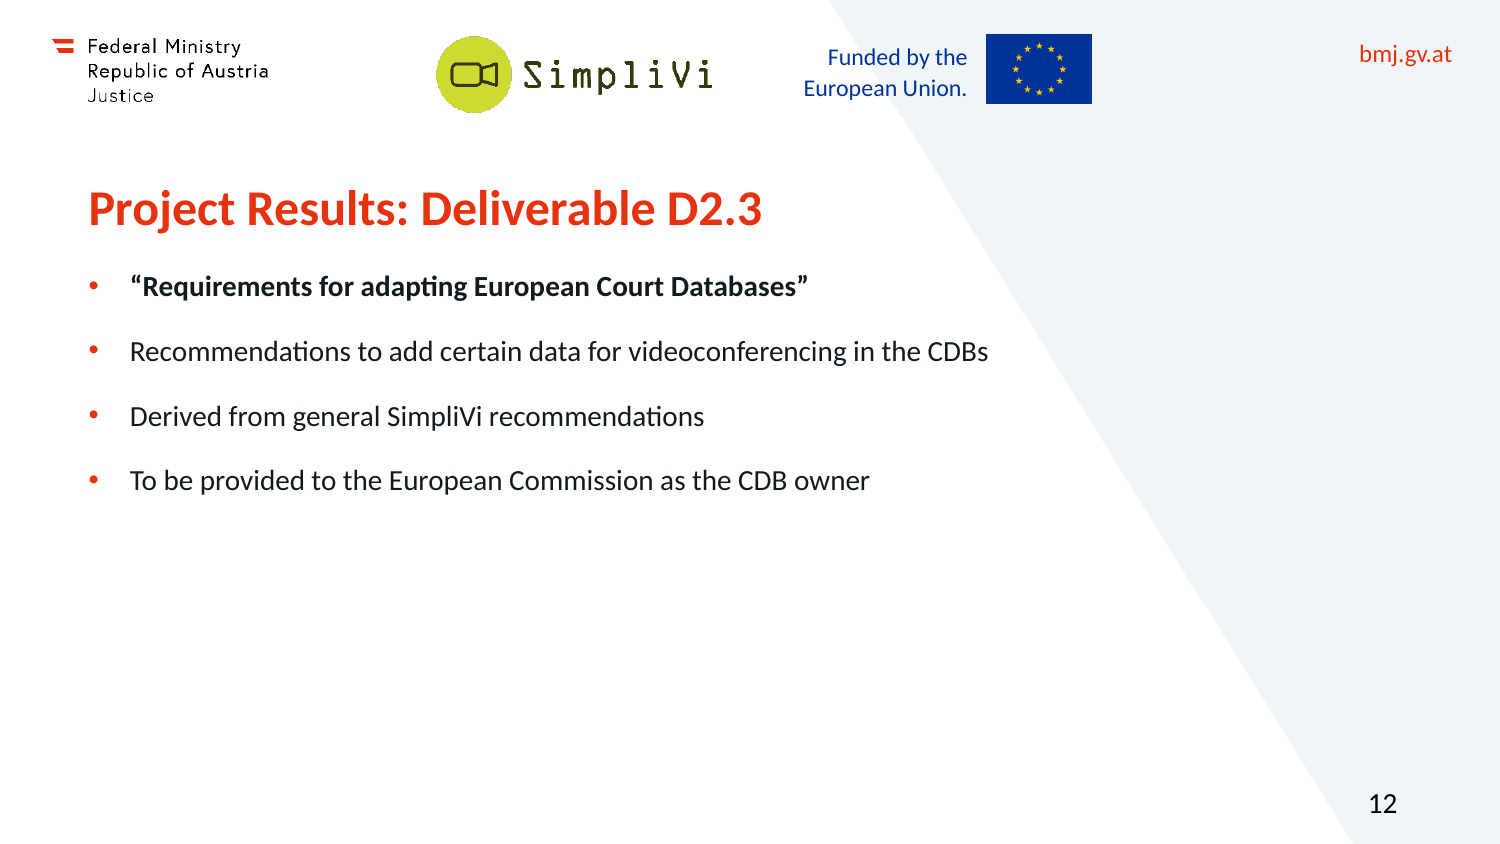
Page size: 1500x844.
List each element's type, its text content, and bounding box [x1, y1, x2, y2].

picture [0, 0, 1500, 844]
slide_number 12 [1239, 785, 1398, 819]
list “Requirements for adapting European Court Databases” Recommendations to add certain data for videoconferencing in the CDBs Derived from general SimpliVi recommendations To be provided to the European Commission as the CDB owner [88, 267, 1398, 756]
title Project Results: Deliverable D2.3 [88, 173, 1398, 267]
